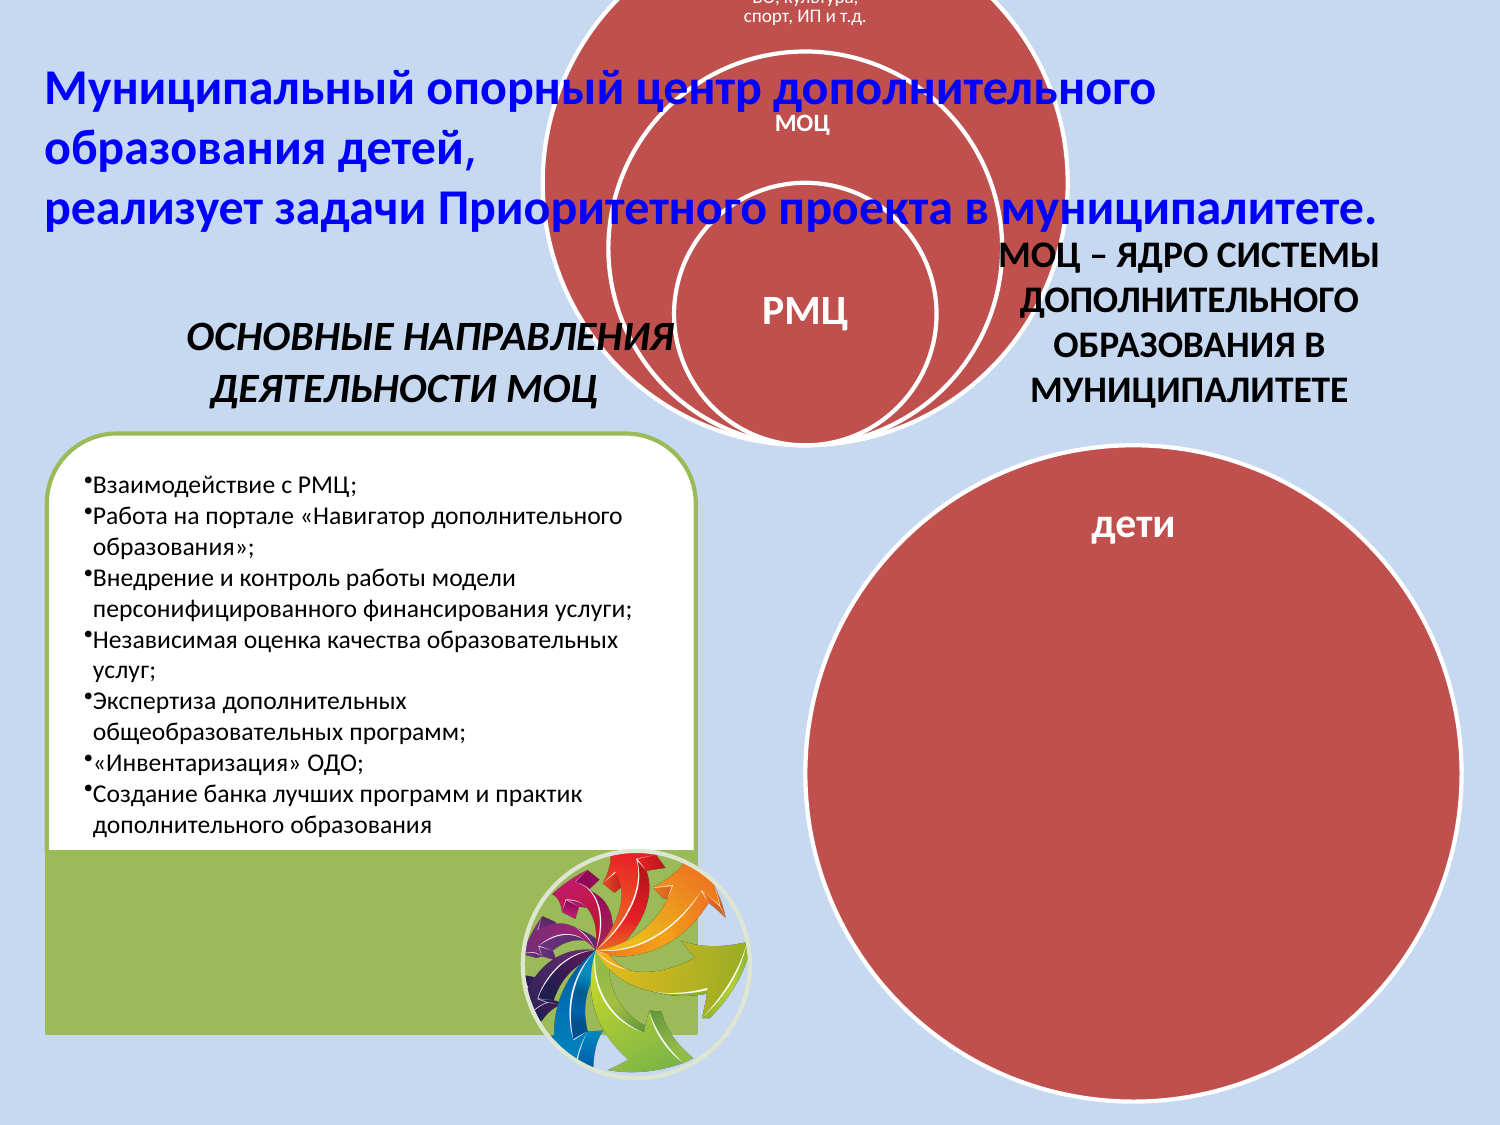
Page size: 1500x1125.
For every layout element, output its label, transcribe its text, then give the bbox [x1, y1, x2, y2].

text_box ОСНОВНЫЕ НАПРАВЛЕНИЯ ДЕЯТЕЛЬНОСТИ МОЦ [35, 292, 774, 418]
text_box Муниципальный опорный центр дополнительного образования детей, реализует задачи Приоритетного проекта в муниципалитете. [29, 46, 1395, 242]
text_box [46, 433, 751, 1079]
text_box МОЦ – ЯДРО СИСТЕМЫ ДОПОЛНИТЕЛЬНОГО ОБРАЗОВАНИЯ В МУНИЦИПАЛИТЕТЕ [914, 222, 1465, 418]
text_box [796, 445, 1471, 1102]
